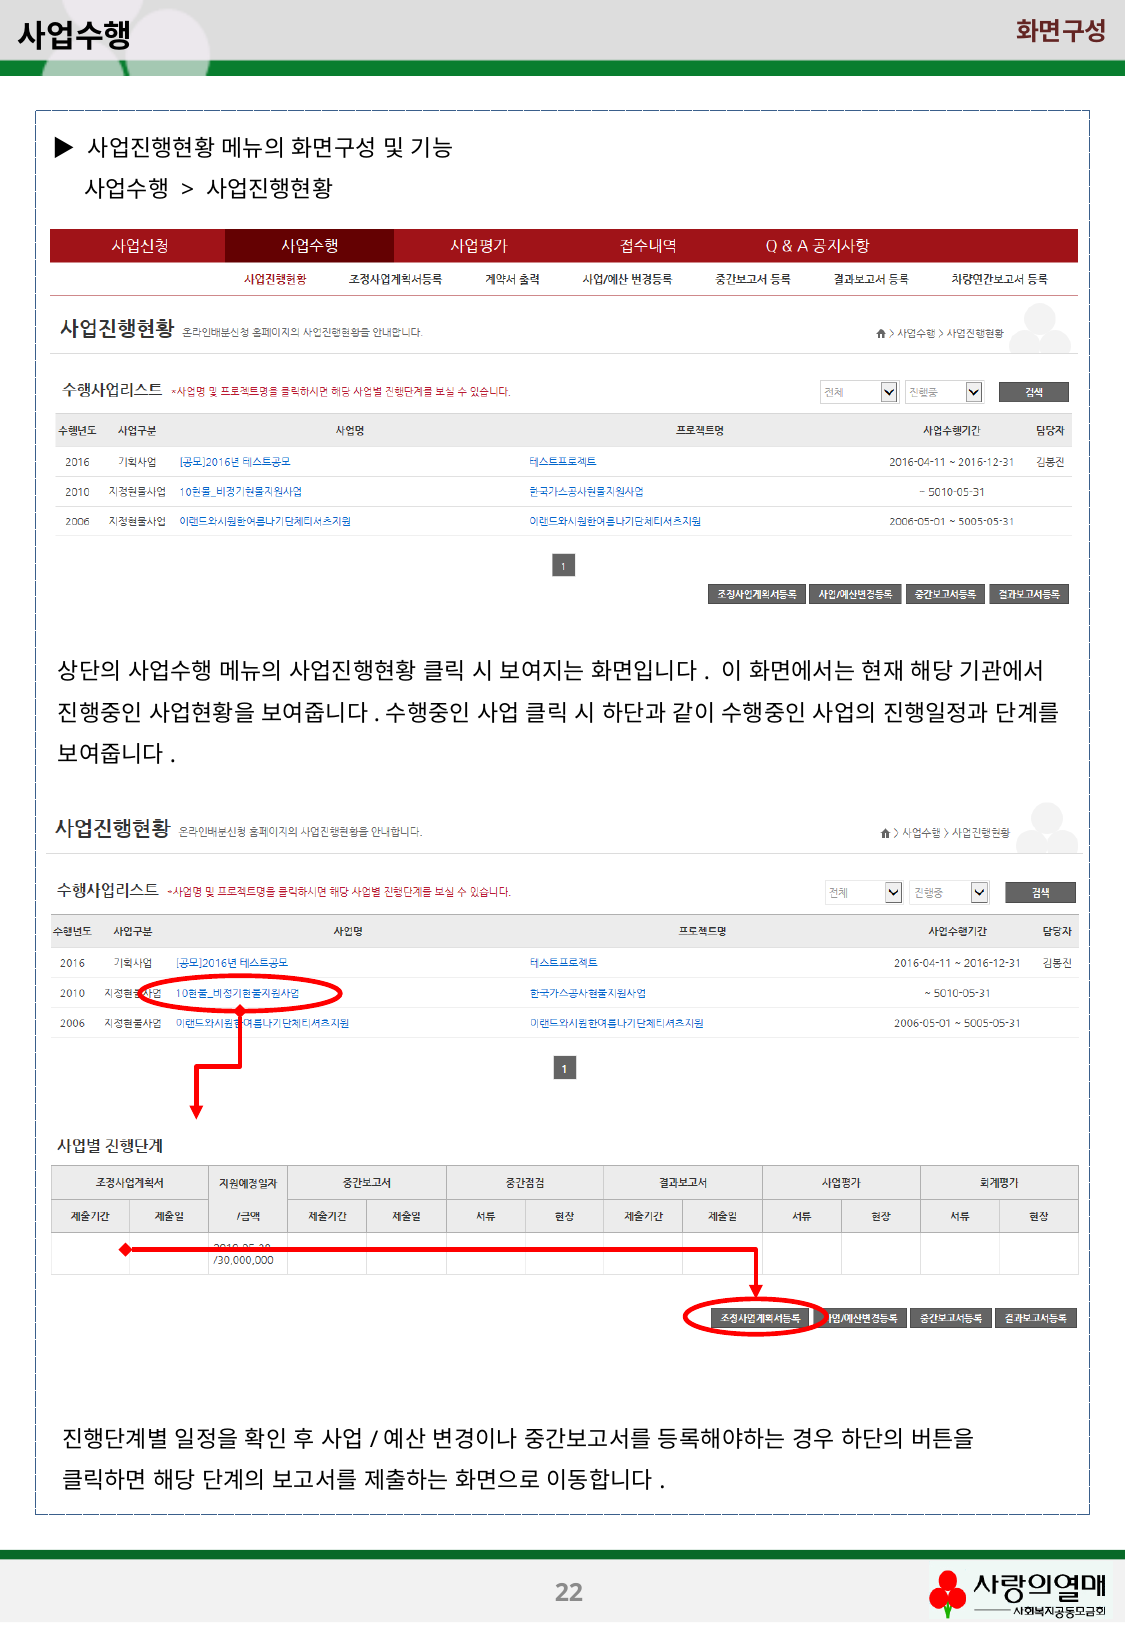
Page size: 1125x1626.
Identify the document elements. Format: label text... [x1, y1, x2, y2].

text_box ▶ 사업진행현황 메뉴의 화면구성 및 기능 사업수행 > 사업진행현황 [37, 111, 1002, 210]
text_box 진행단계별 일정을 확인 후 사업/예산 변경이나 중간보고서를 등록해야하는 경우 하단의 버튼을 클릭하면 해당 단계의 보고서를 제출하는 화면으로 이동합니다. [46, 1402, 1087, 1501]
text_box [163, 1043, 273, 1088]
text_box 상단의 사업수행 메뉴의 사업진행현황 클릭 시 보여지는 화면입니다. 이 화면에서는 현재 해당 기관에서 진행중인 사업현황을 보여줍니다.수행중인 사업 클릭 시 하단과 같이 수행중인 사업의 진행일정과 단계를 보여줍니다. [42, 635, 1082, 775]
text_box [125, 1249, 756, 1300]
picture [0, 0, 1125, 76]
picture [46, 796, 1083, 1333]
slide_number 22 [509, 1567, 628, 1619]
title 사업수행 [1, 0, 727, 70]
picture [929, 1561, 1113, 1619]
picture [50, 229, 1079, 615]
